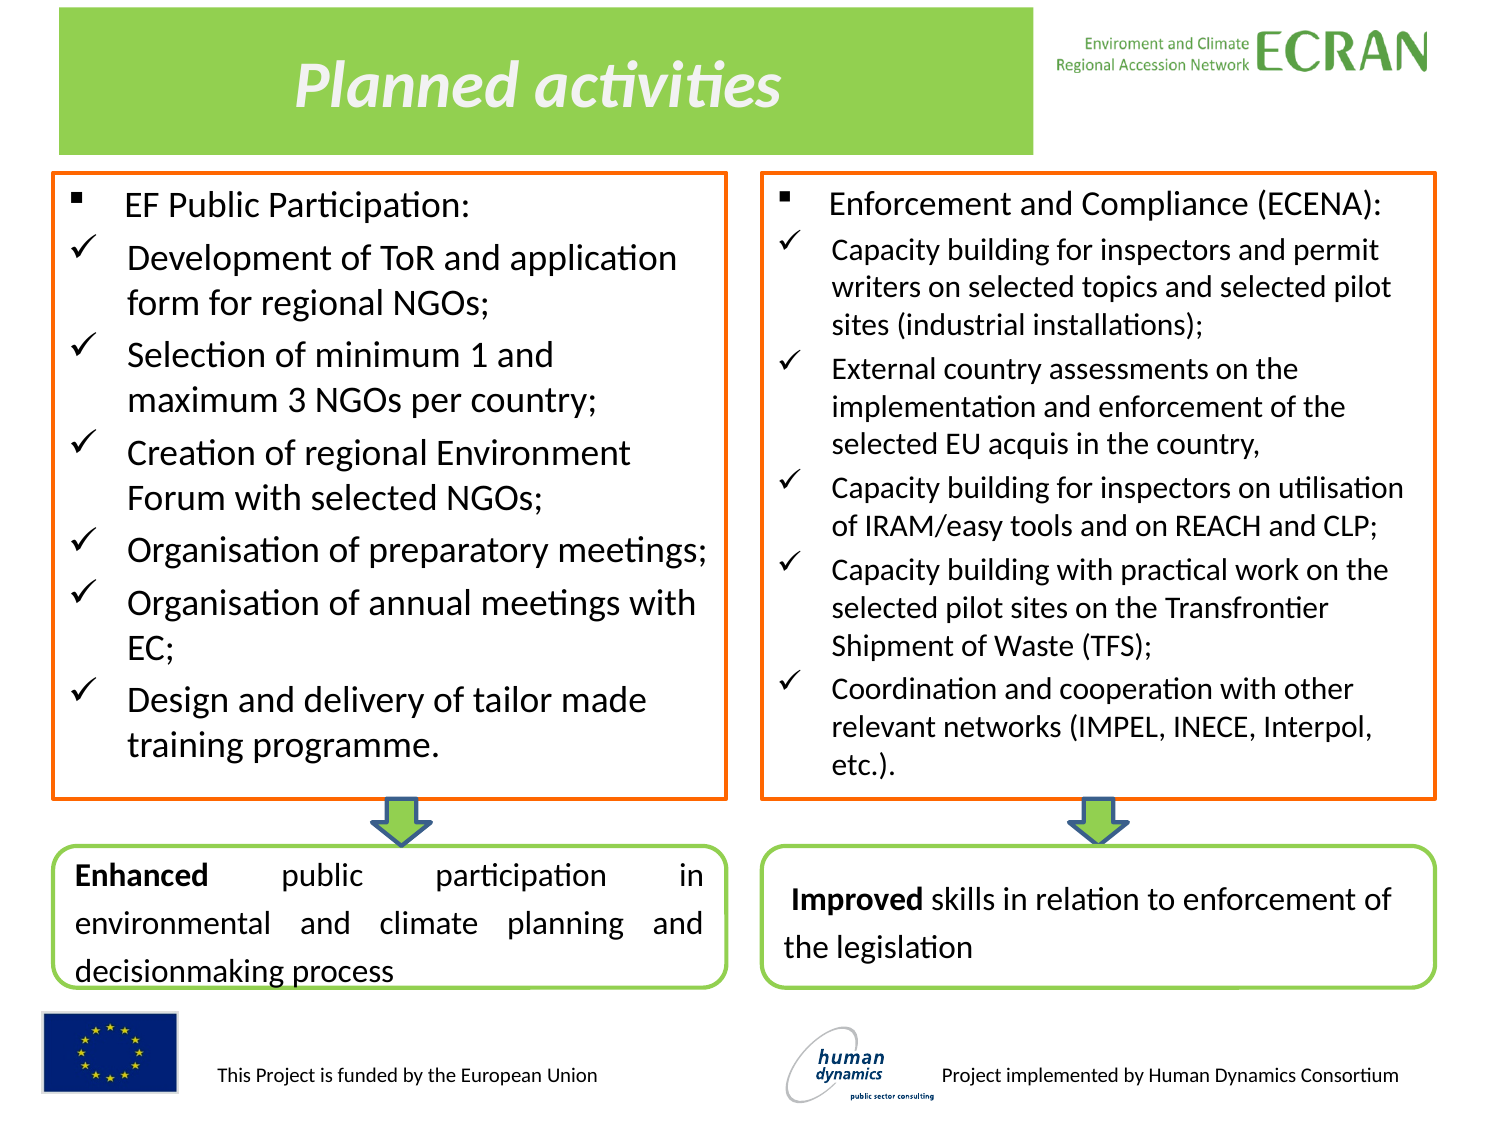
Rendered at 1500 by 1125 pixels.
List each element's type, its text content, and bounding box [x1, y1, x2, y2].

text_box Improved skills in relation to enforcement of the legislation [759, 843, 1438, 990]
picture [41, 1011, 179, 1094]
title Planned activities [59, 7, 1034, 155]
list EF Public Participation: Development of ToR and application form for regional NGOs; Selection of minimum 1 and maximum 3 NGOs per country; Creation of regional Environment Forum with selected NGOs; Organisation of preparatory meetings; Organisation of annual meetings with EC; Design and delivery of tailor made training programme. [53, 172, 727, 799]
text_box [369, 796, 433, 848]
picture [1057, 30, 1427, 73]
text_box Enhanced public participation in environmental and climate planning and decisionmaking process [50, 843, 729, 990]
text_box [1066, 796, 1130, 843]
text_box Enforcement and Compliance (ECENA): Capacity building for inspectors and permit writers on selected topics and selected pilot sites (industrial installations); External country assessments on the implementation and enforcement of the selected EU acquis in the country, Capacity building for inspectors on utilisation of IRAM/easy tools and on REACH and CLP; Capacity building with practical work on the selected pilot sites on the Transfrontier Shipment of Waste (TFS); Coordination and cooperation with other relevant networks (IMPEL, INECE, Interpol, etc.). [761, 172, 1436, 799]
